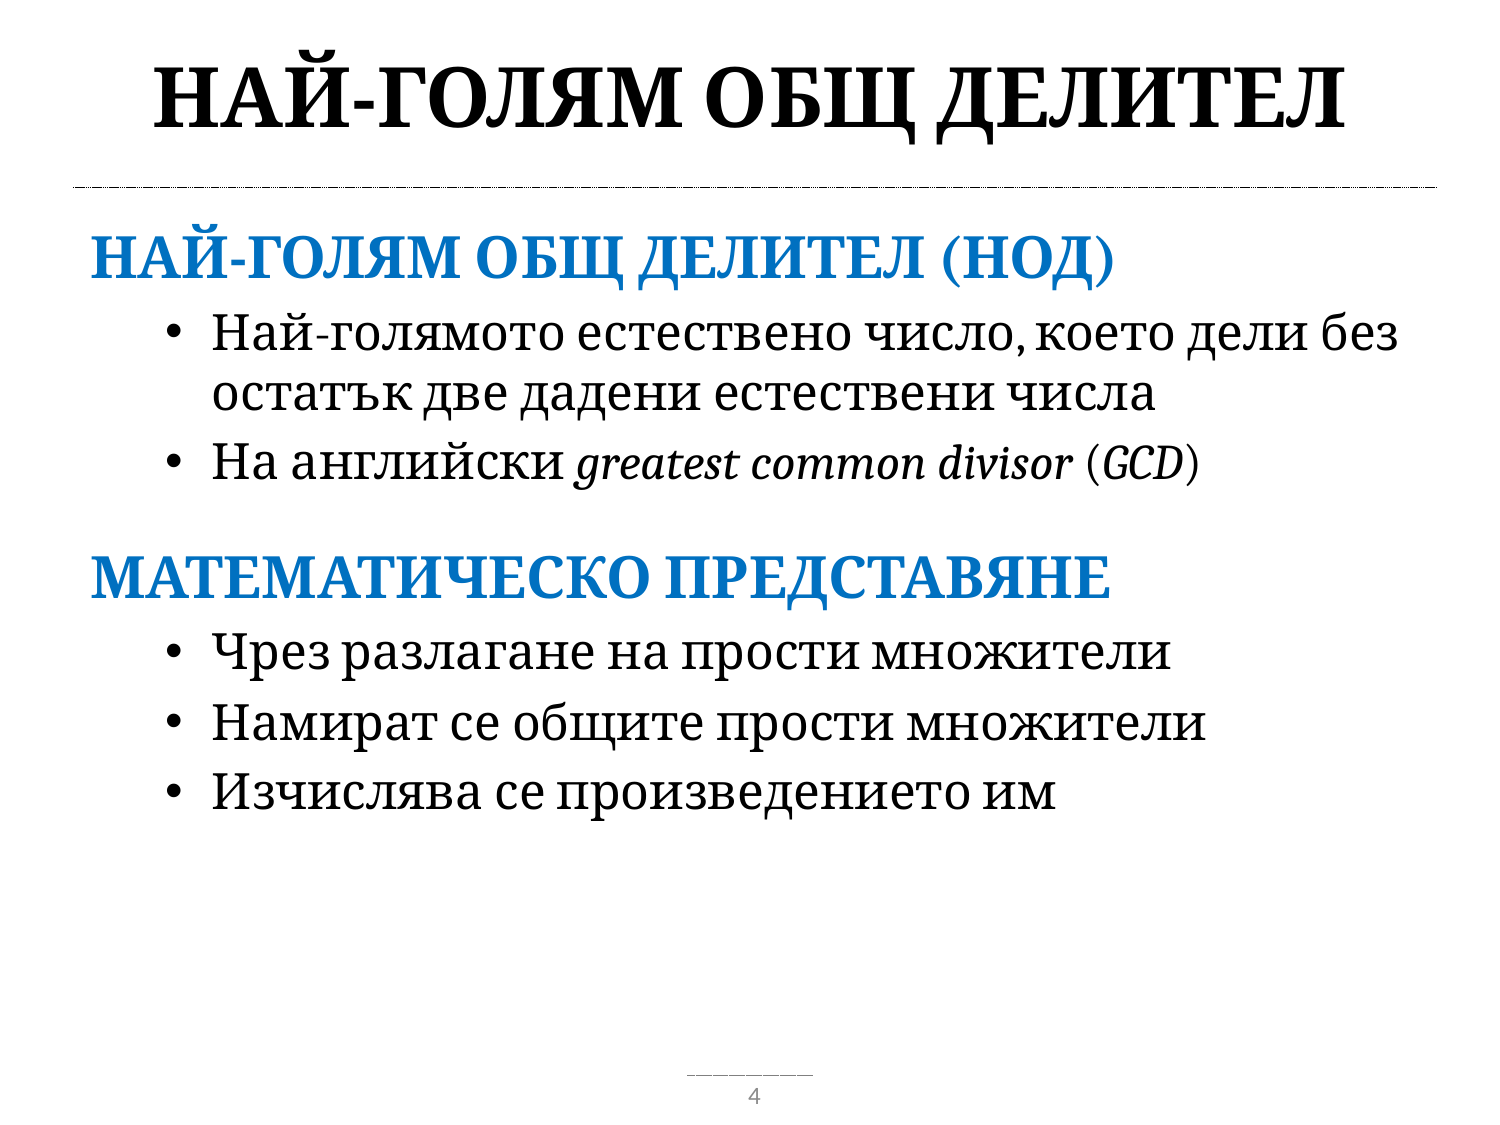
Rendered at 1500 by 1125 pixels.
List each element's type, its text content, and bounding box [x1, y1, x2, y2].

title Най-голям общ делител [0, 0, 1500, 188]
list Най-голям общ делител (НОД) Най-голямото естествено число, което дели без остатък две дадени естествени числа На английски greatest common divisor (GCD) Математическо представяне Чрез разлагане на прости множители Намират се общите прости множители Изчислява се произведението им [75, 212, 1450, 1063]
slide_number 4 [579, 1065, 930, 1125]
